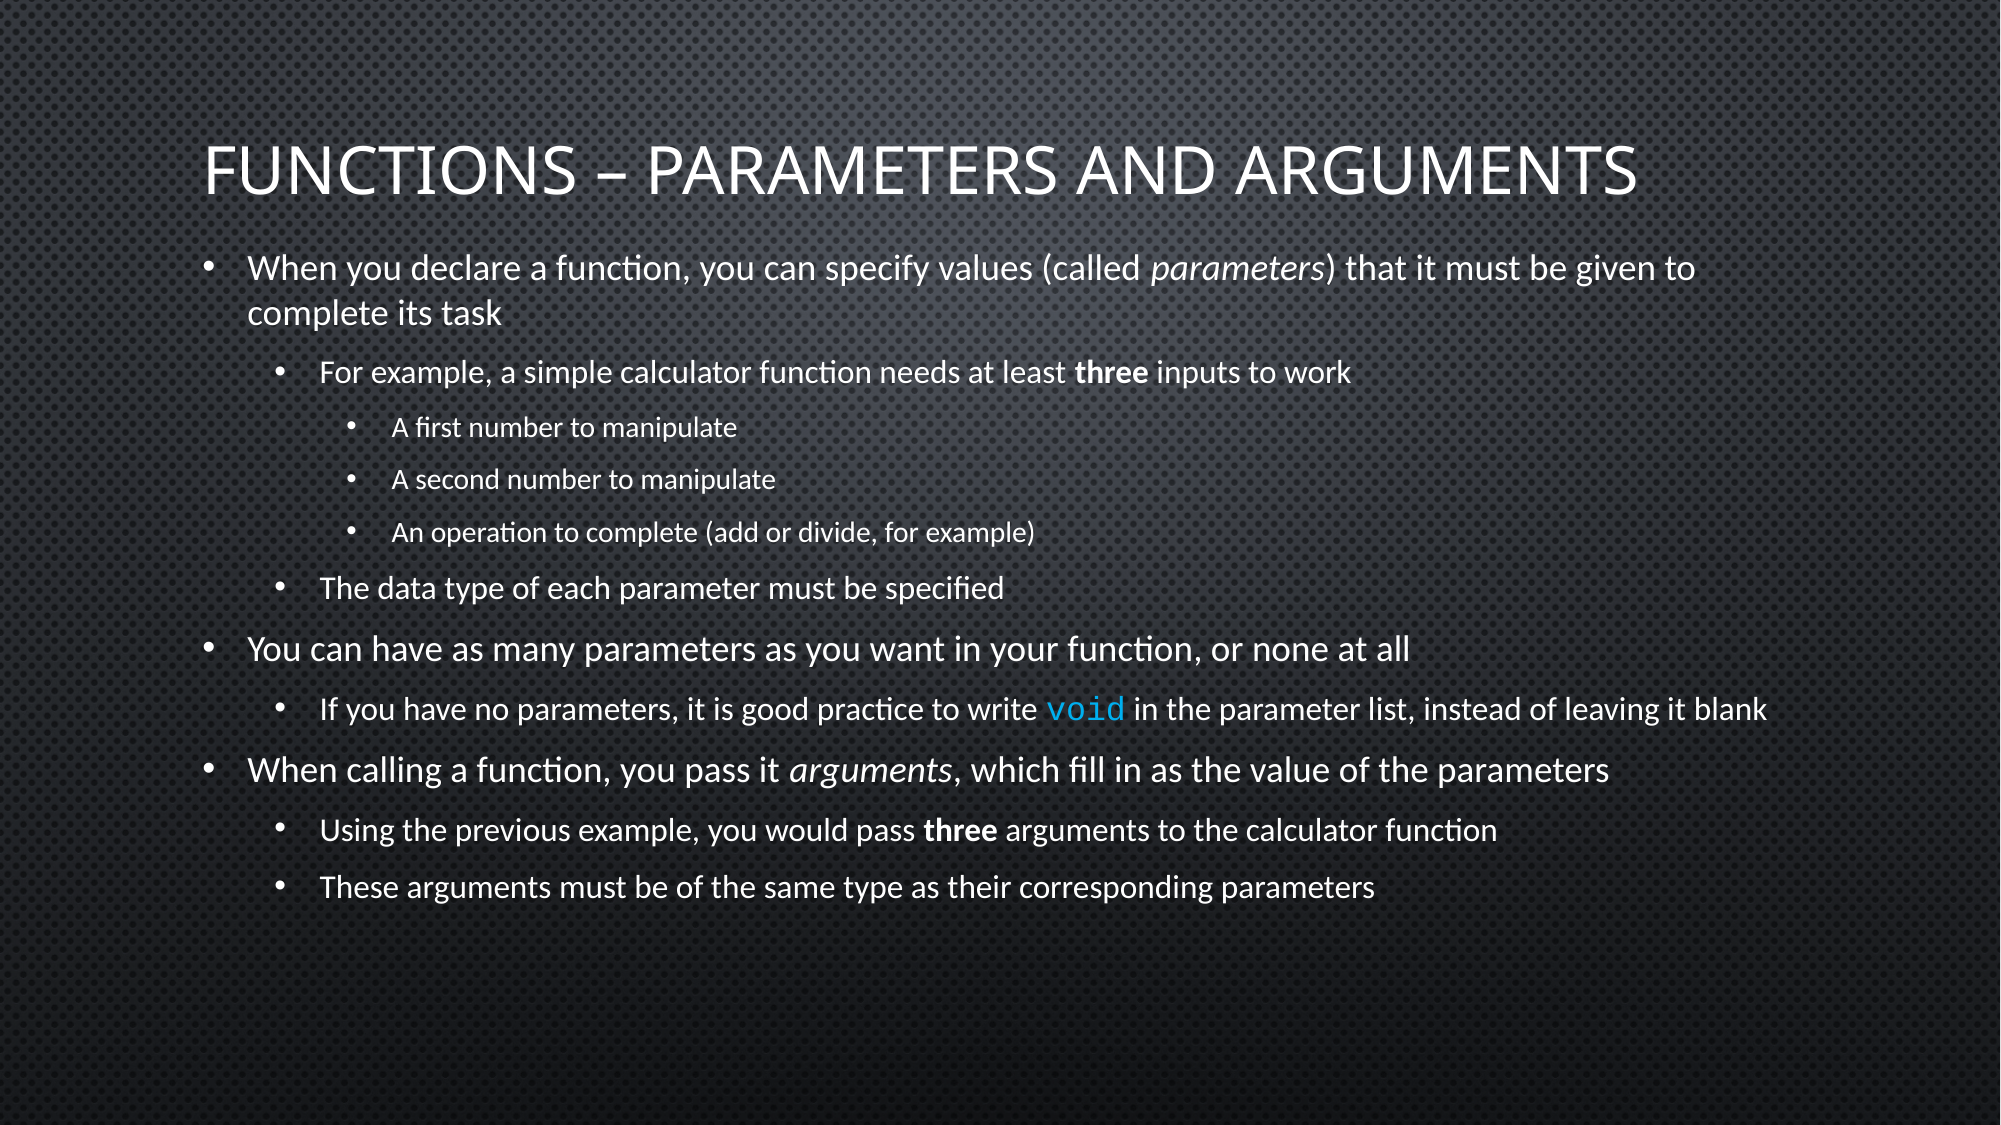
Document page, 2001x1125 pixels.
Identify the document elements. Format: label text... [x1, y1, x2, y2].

list When you declare a function, you can specify values (called parameters) that it must be given to complete its task For example, a simple calculator function needs at least three inputs to work A first number to manipulate A second number to manipulate An operation to complete (add or divide, for example) The data type of each parameter must be specified You can have as many parameters as you want in your function, or none at all If you have no parameters, it is good practice to write void in the parameter list, instead of leaving it blank When calling a function, you pass it arguments, which fill in as the value of the parameters Using the previous example, you would pass three arguments to the calculator function These arguments must be of the same type as their corresponding parameters [187, 236, 1813, 950]
title Functions – parameters and Arguments [187, 99, 1813, 236]
